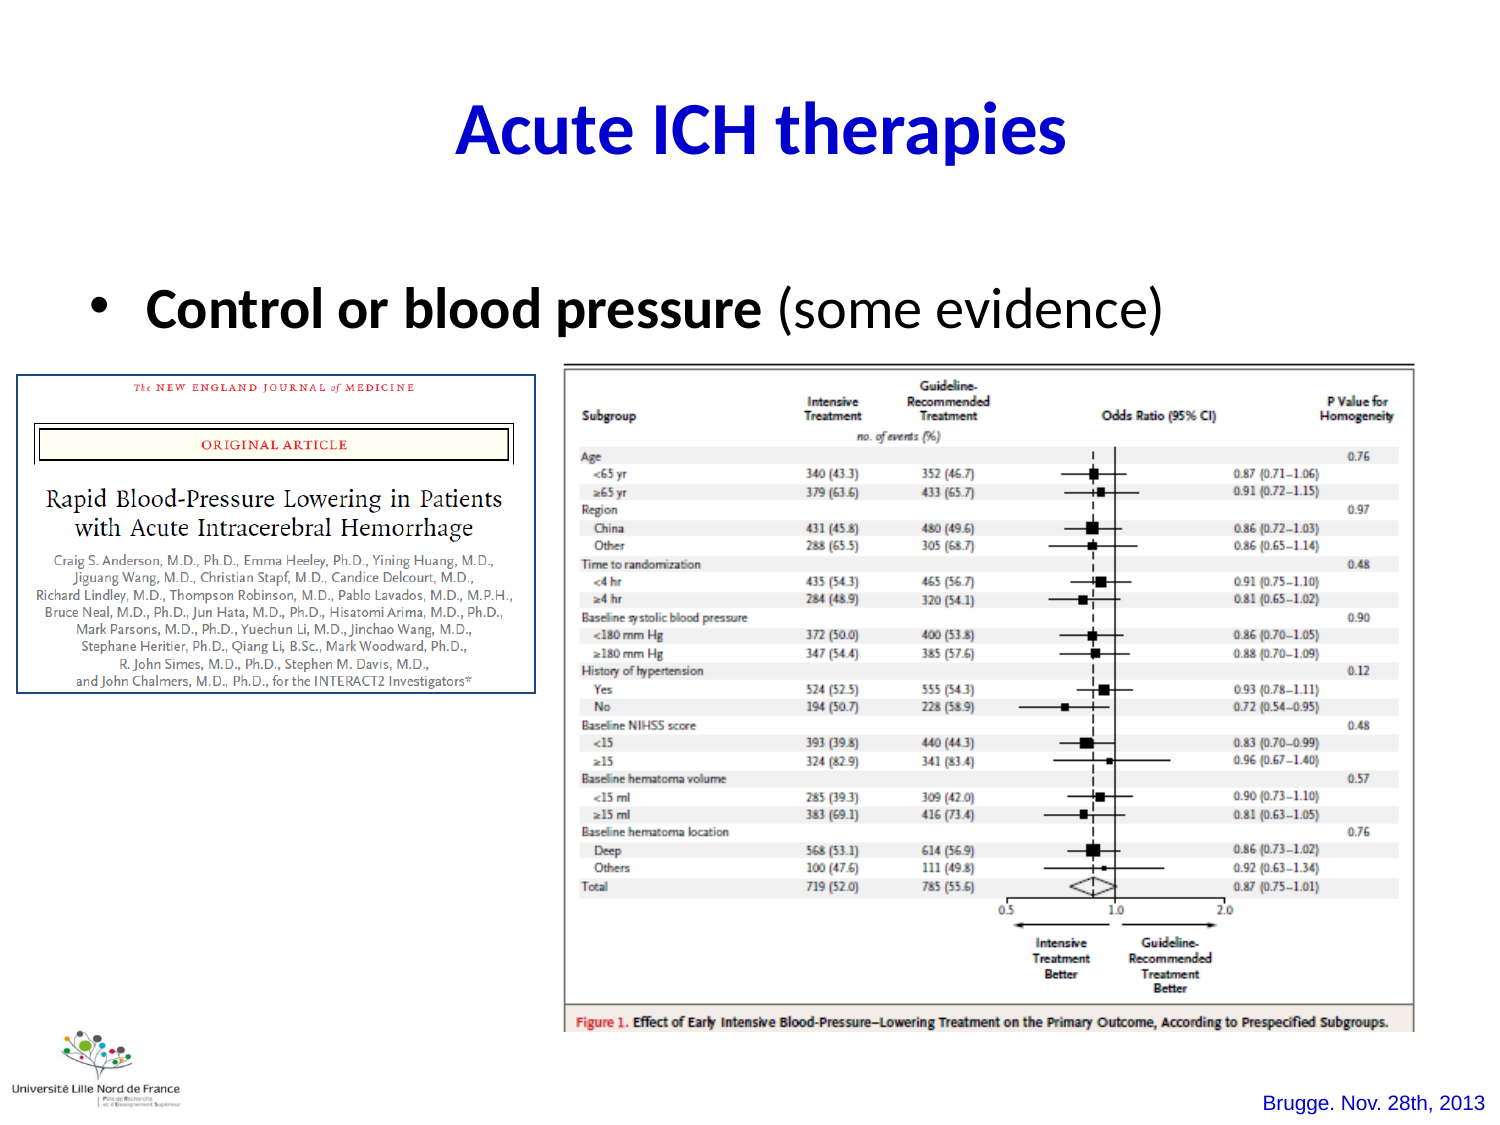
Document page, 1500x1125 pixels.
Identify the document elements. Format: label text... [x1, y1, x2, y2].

text_box Control or blood pressure (some evidence) [74, 262, 1425, 527]
picture [560, 361, 1421, 1033]
picture [11, 1011, 183, 1123]
title Acute ICH therapies [194, 30, 1329, 219]
picture [17, 375, 535, 693]
